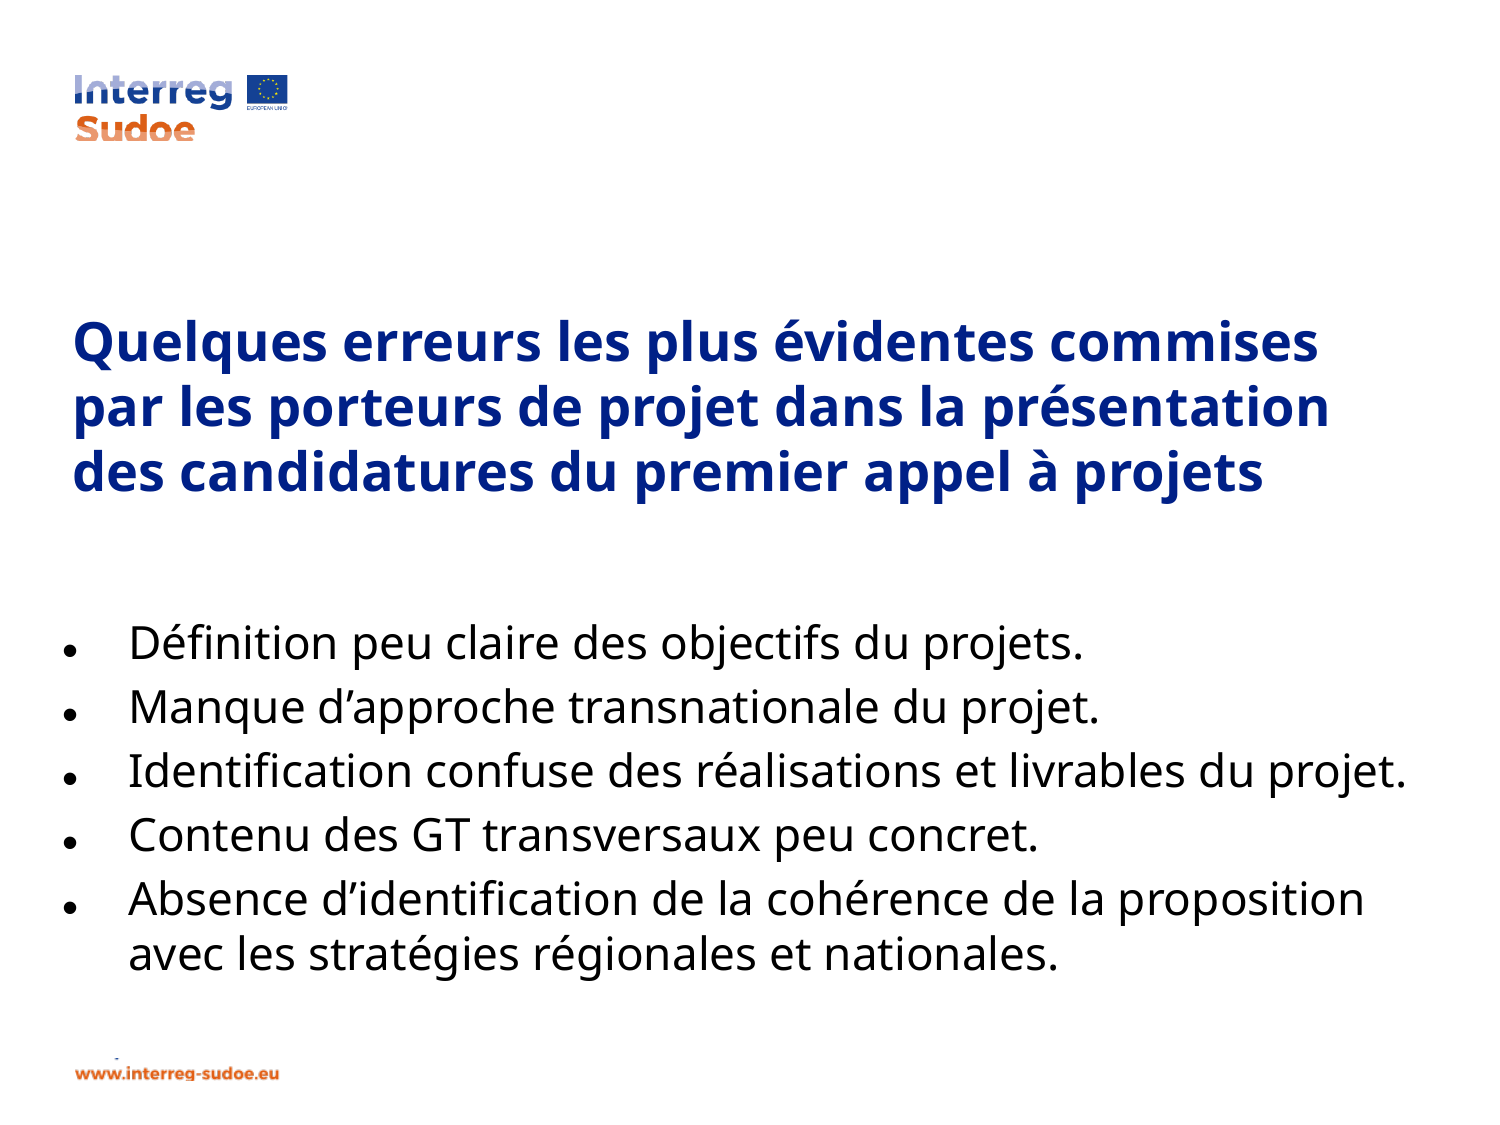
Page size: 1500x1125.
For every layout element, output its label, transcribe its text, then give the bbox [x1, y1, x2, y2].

title Quelques erreurs les plus évidentes commises par les porteurs de projet dans la présentation des candidatures du premier appel à projets [57, 299, 1438, 513]
list Définition peu claire des objectifs du projets. Manque d’approche transnationale du projet. Identification confuse des réalisations et livrables du projet. Contenu des GT transversaux peu concret. Absence d’identification de la cohérence de la proposition avec les stratégies régionales et nationales. [56, 550, 1438, 988]
